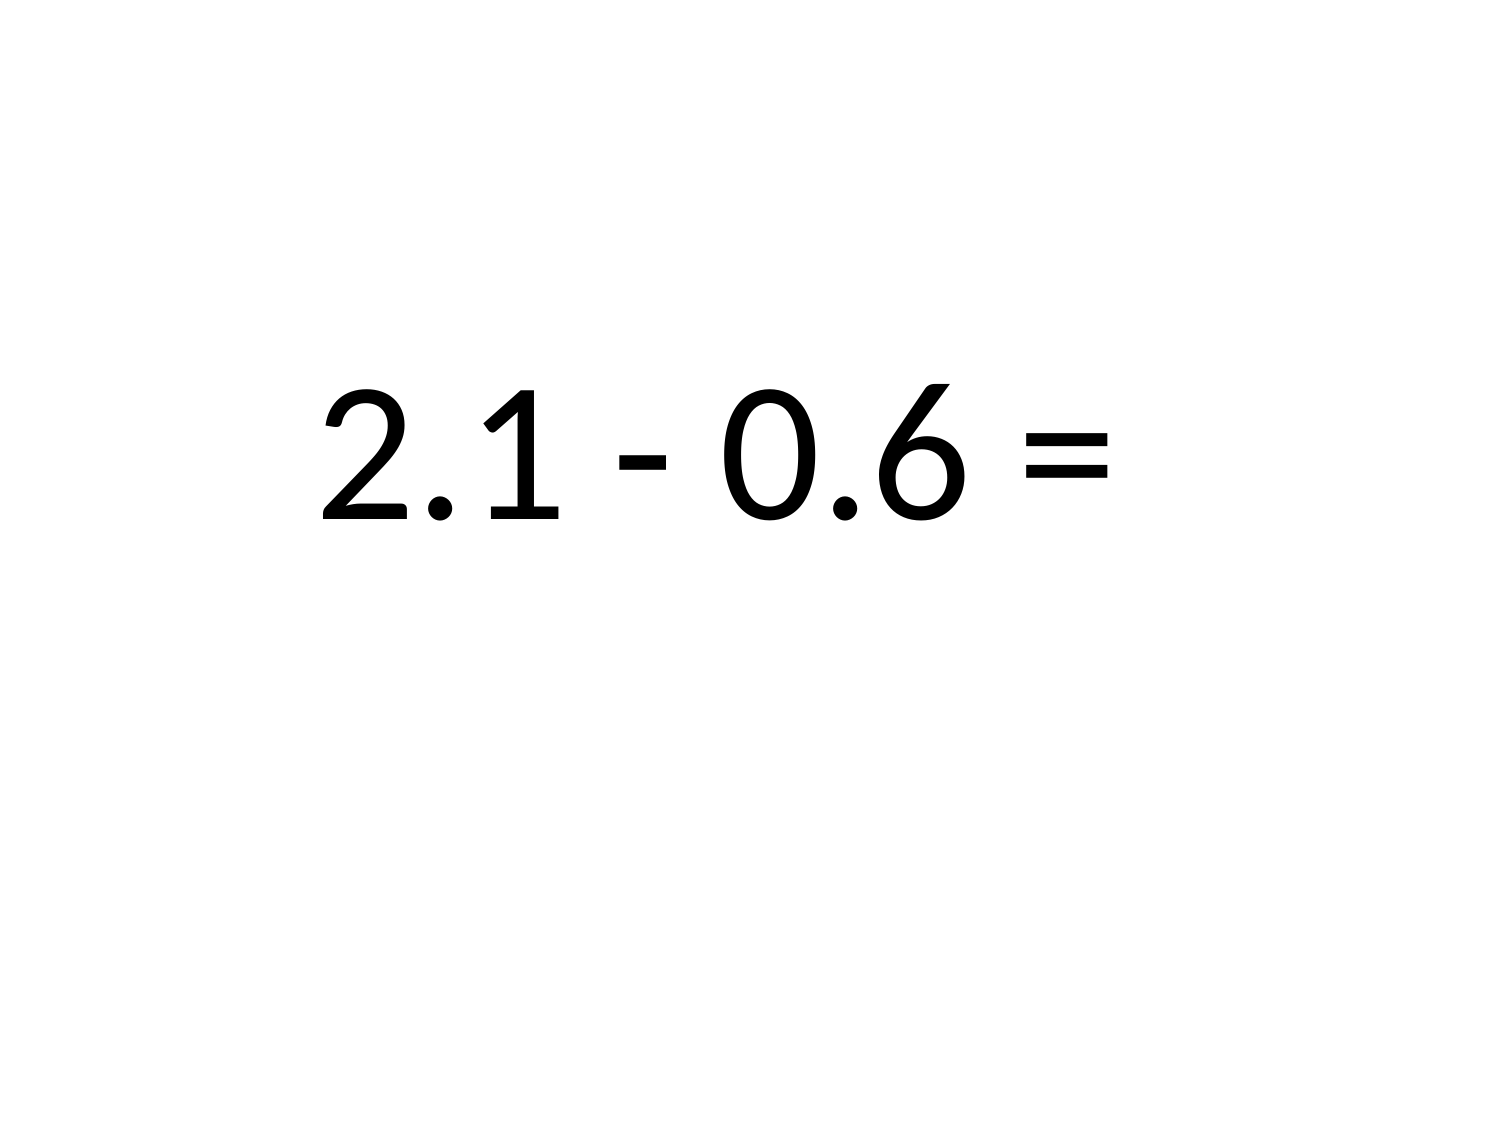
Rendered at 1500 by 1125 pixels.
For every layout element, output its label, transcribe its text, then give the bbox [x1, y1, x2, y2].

text_box 2.1 - 0.6 = [300, 312, 1225, 568]
